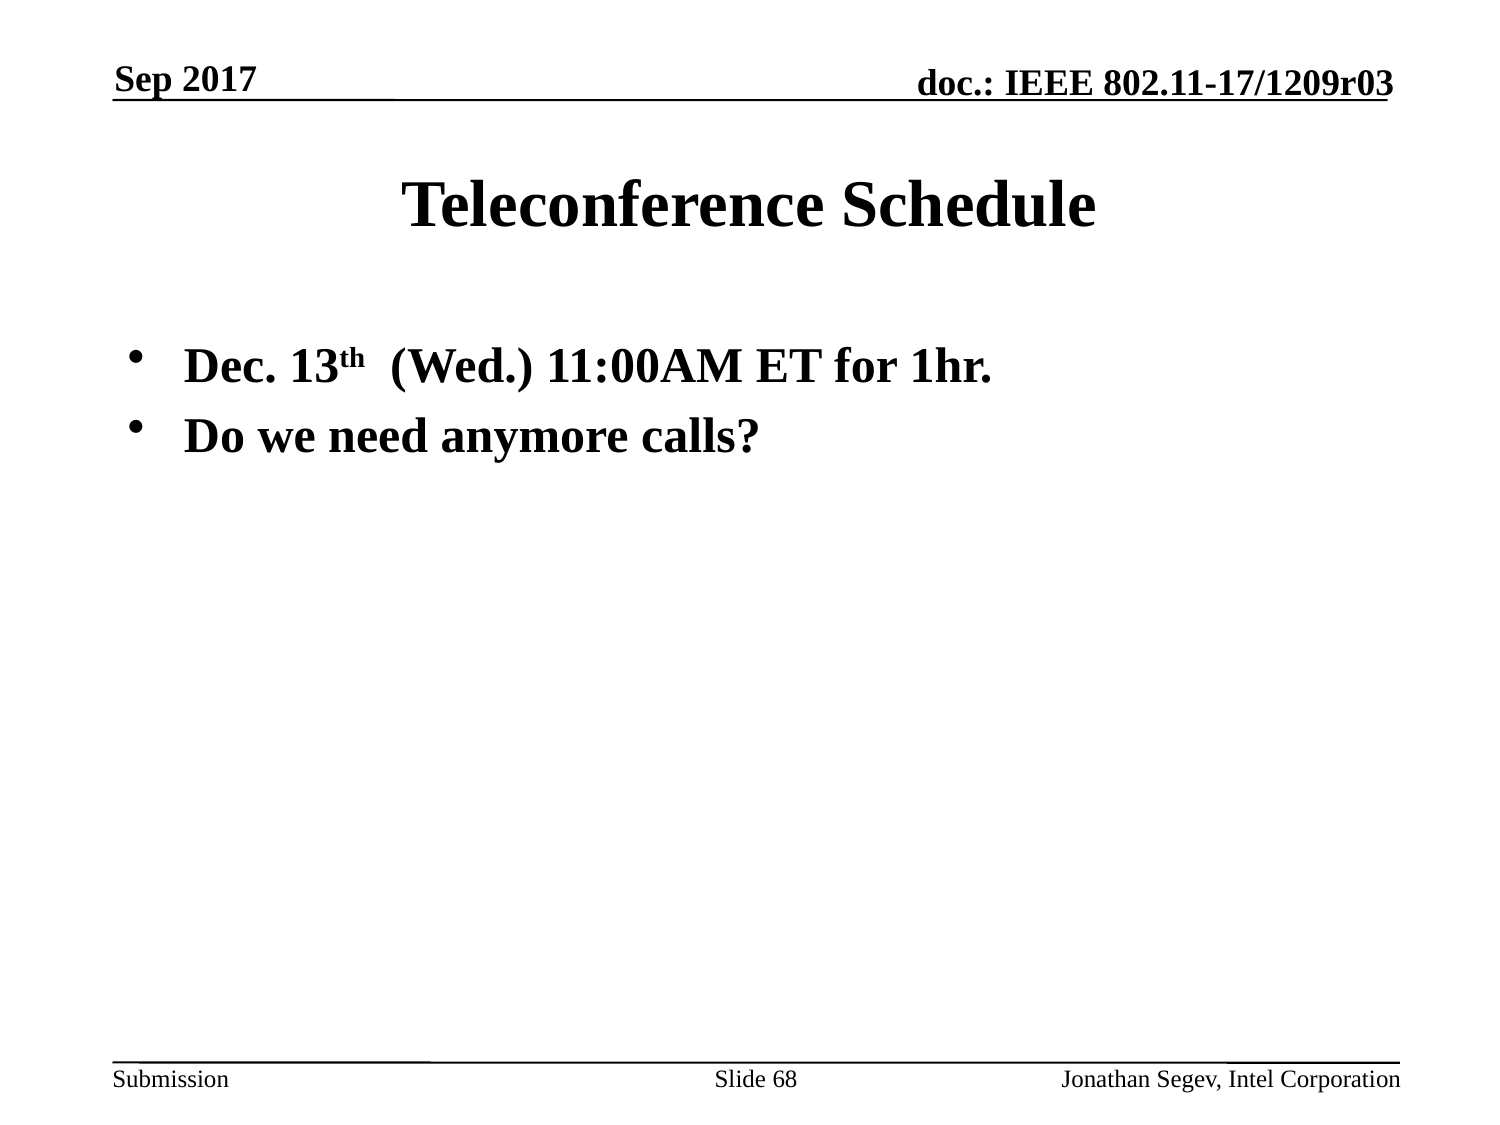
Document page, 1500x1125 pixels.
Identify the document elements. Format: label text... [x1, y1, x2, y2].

list Dec. 13th (Wed.) 11:00AM ET for 1hr. Do we need anymore calls? [112, 324, 1388, 551]
title Teleconference Schedule [112, 112, 1388, 288]
footer Jonathan Segev, Intel Corporation [878, 1061, 1402, 1093]
slide_number Slide 68 [712, 1061, 800, 1123]
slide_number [114, 54, 423, 100]
